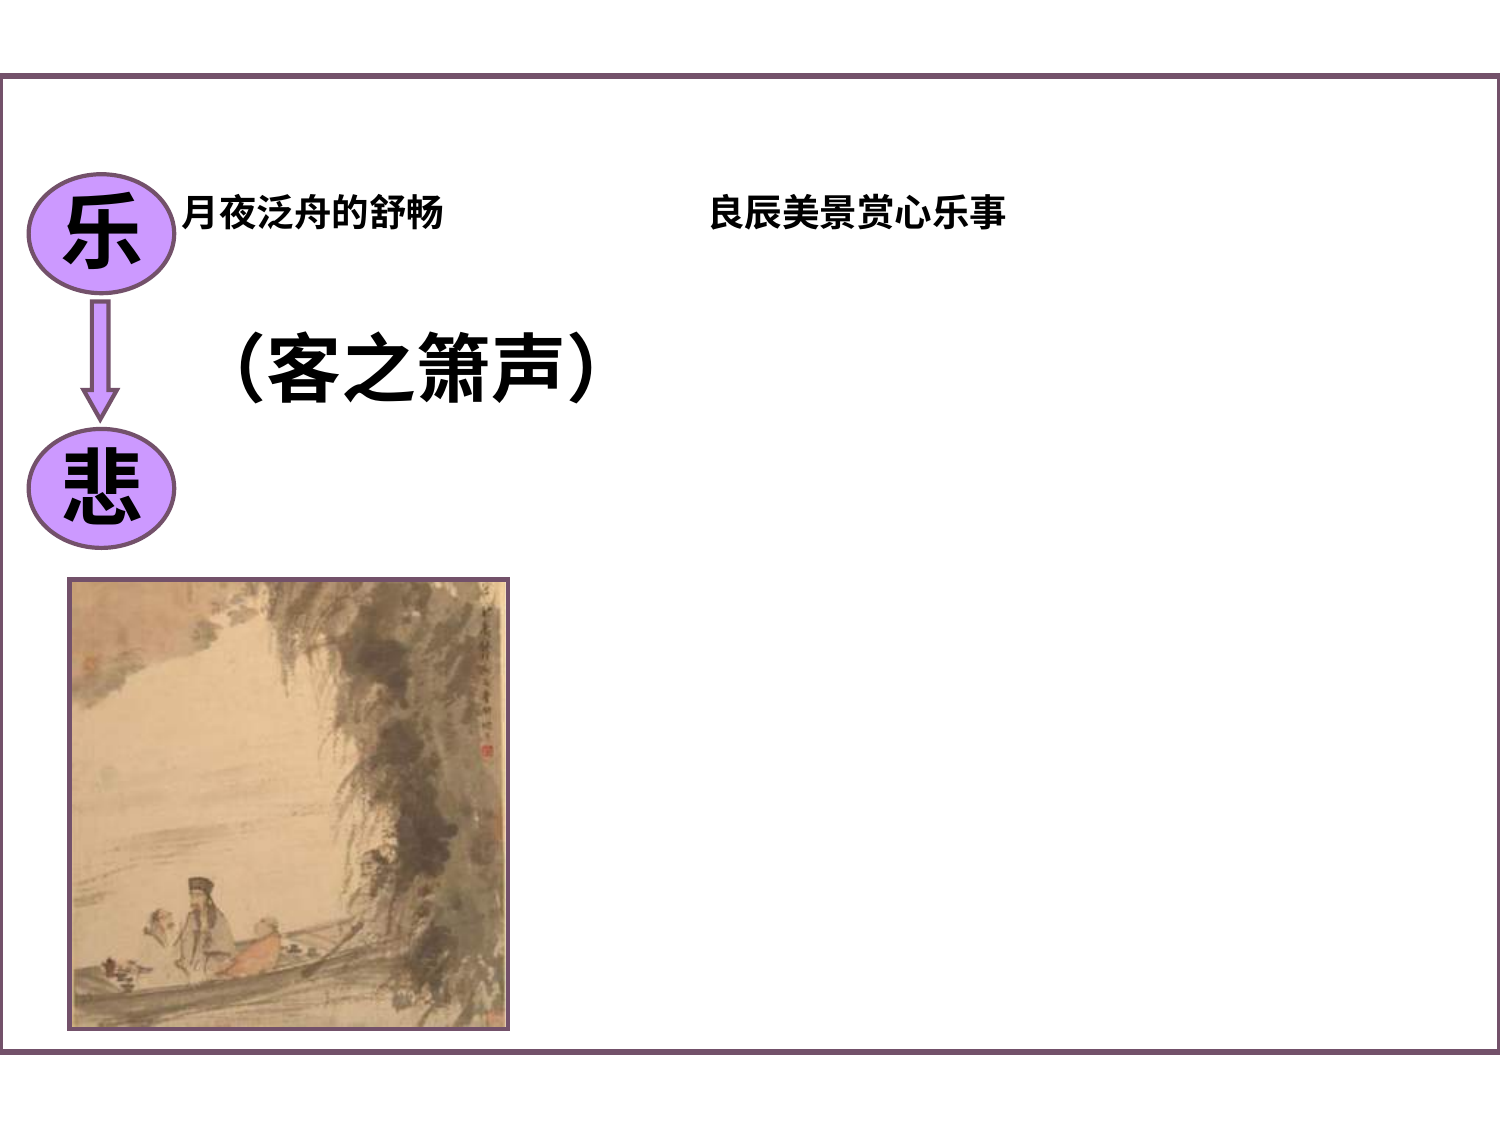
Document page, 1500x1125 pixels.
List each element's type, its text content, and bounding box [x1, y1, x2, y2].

picture [71, 581, 506, 1027]
text_box [28, 450, 45, 526]
text_box [69, 287, 134, 294]
text_box 悲 [45, 428, 175, 544]
text_box [0, 76, 1500, 1052]
text_box [75, 544, 128, 548]
text_box 乐 [45, 171, 175, 287]
text_box 月夜泛舟的舒畅 [175, 181, 692, 242]
text_box （客之箫声） [176, 314, 656, 420]
text_box [83, 301, 117, 420]
text_box [28, 196, 45, 272]
text_box 良辰美景赏心乐事 [692, 181, 1347, 242]
